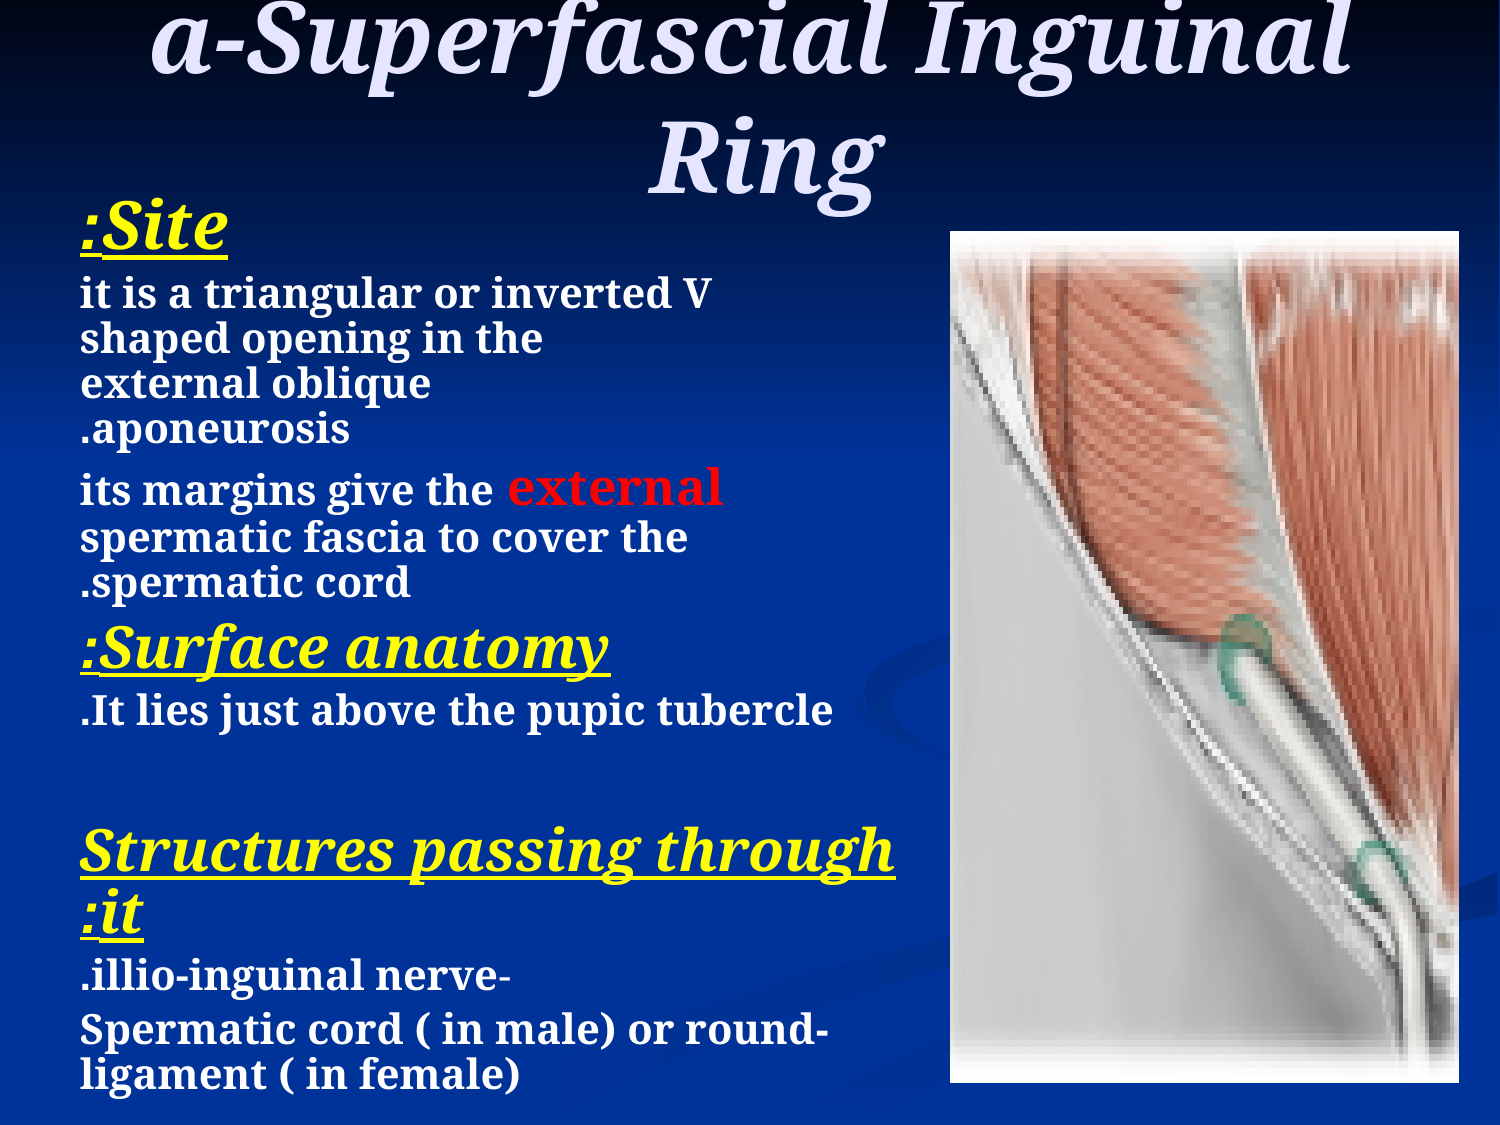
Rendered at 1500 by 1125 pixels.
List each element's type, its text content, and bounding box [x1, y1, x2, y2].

title a-Superfascial Inguinal Ring [76, 0, 1427, 188]
picture [950, 231, 1459, 1083]
list Site: it is a triangular or inverted V shaped opening in the external oblique aponeurosis. its margins give the external spermatic fascia to cover the spermatic cord. Surface anatomy: It lies just above the pupic tubercle. Structures passing through it: -illio-inguinal nerve. -Spermatic cord ( in male) or round ligament ( in female) [64, 184, 916, 1071]
